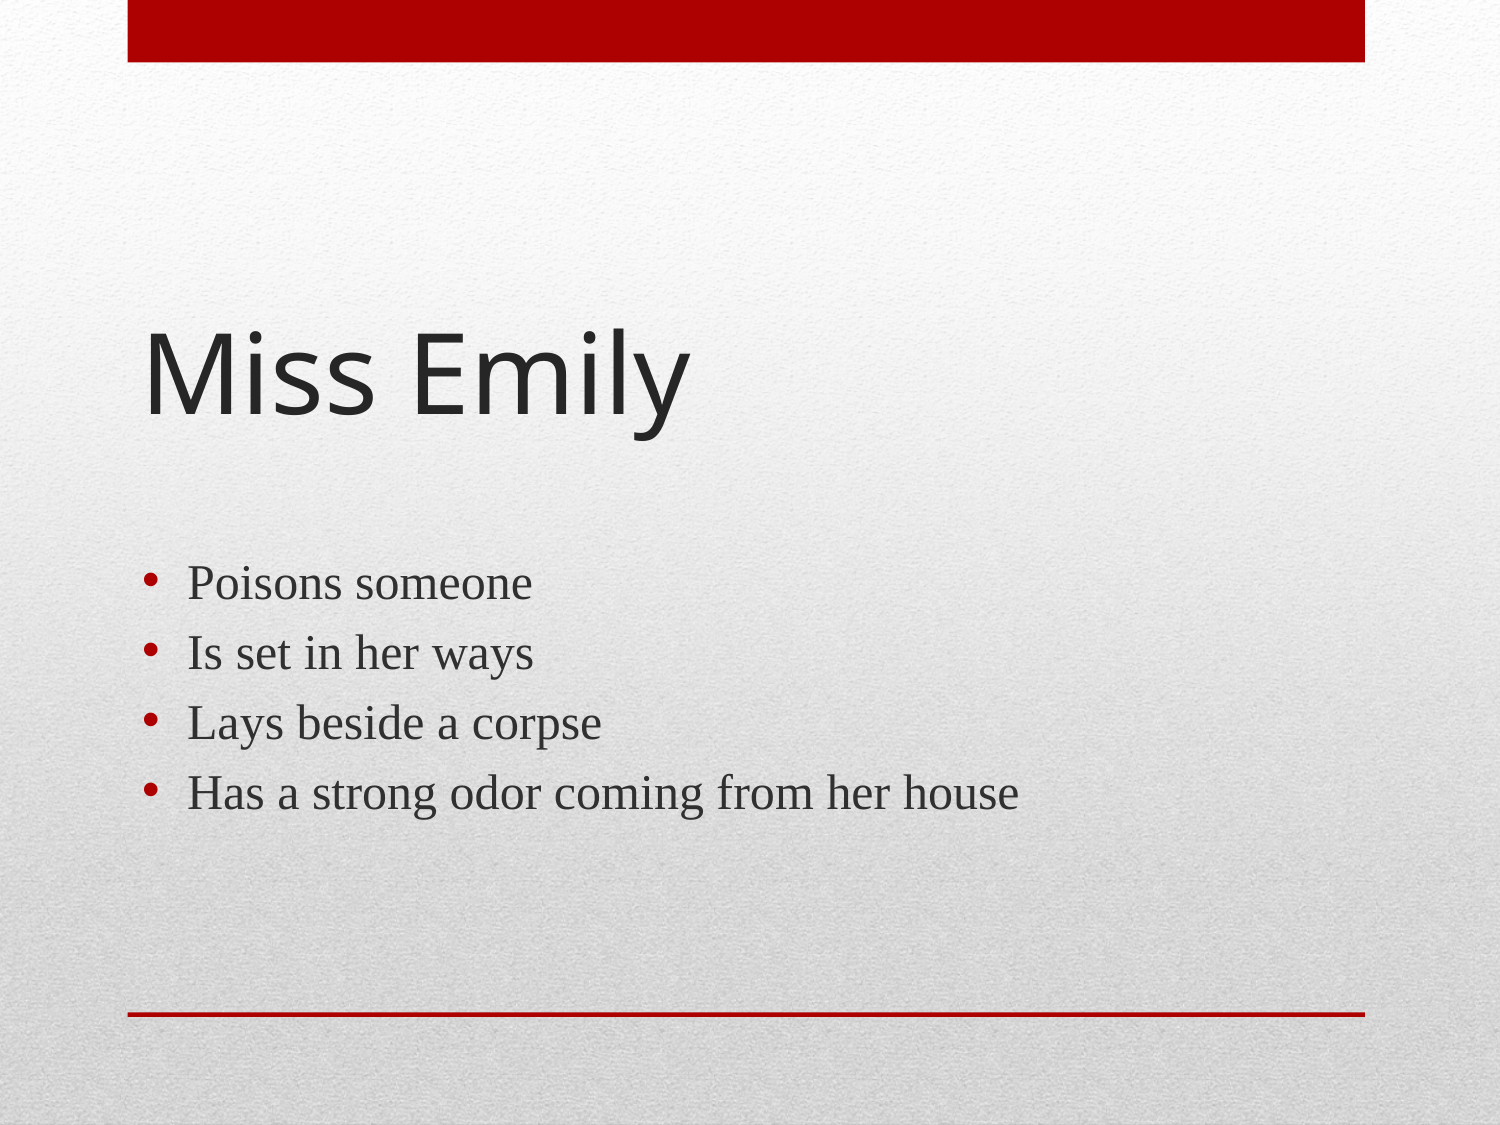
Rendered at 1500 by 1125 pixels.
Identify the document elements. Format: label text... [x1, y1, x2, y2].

title Miss Emily [125, 181, 1238, 445]
list Poisons someone Is set in her ways Lays beside a corpse Has a strong odor coming from her house [127, 313, 1478, 1056]
